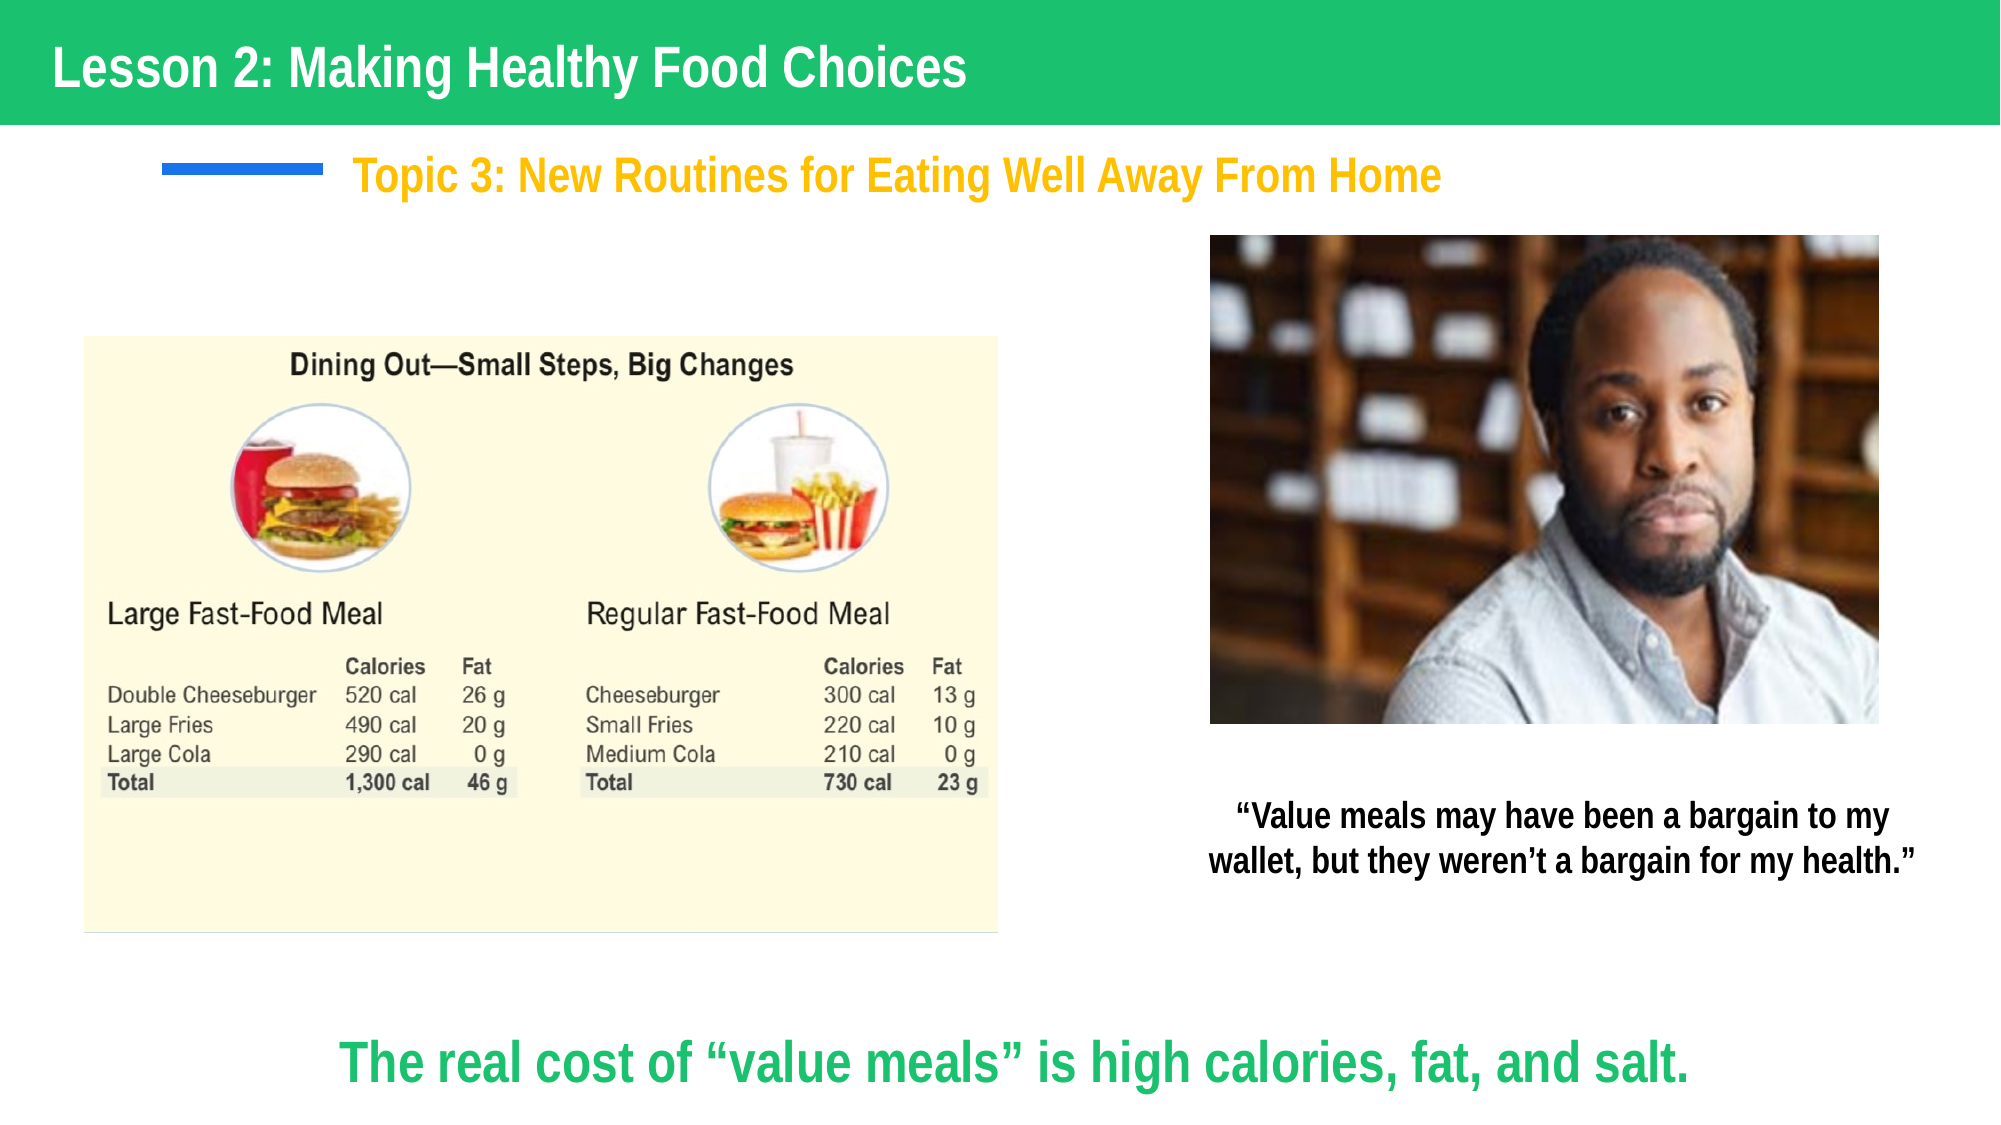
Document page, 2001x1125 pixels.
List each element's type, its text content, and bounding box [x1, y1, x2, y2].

text_box “Value meals may have been a bargain to my wallet, but they weren’t a bargain for my health.” [1188, 783, 1937, 889]
title Topic 3: New Routines for Eating Well Away From Home [337, 134, 1937, 198]
picture [1210, 235, 1879, 724]
picture [84, 336, 998, 933]
text_box [0, 0, 2000, 125]
text_box Lesson 2: Making Healthy Food Choices [37, 22, 2000, 107]
text_box The real cost of “value meals” is high calories, fat, and salt. [140, 1017, 1731, 1102]
